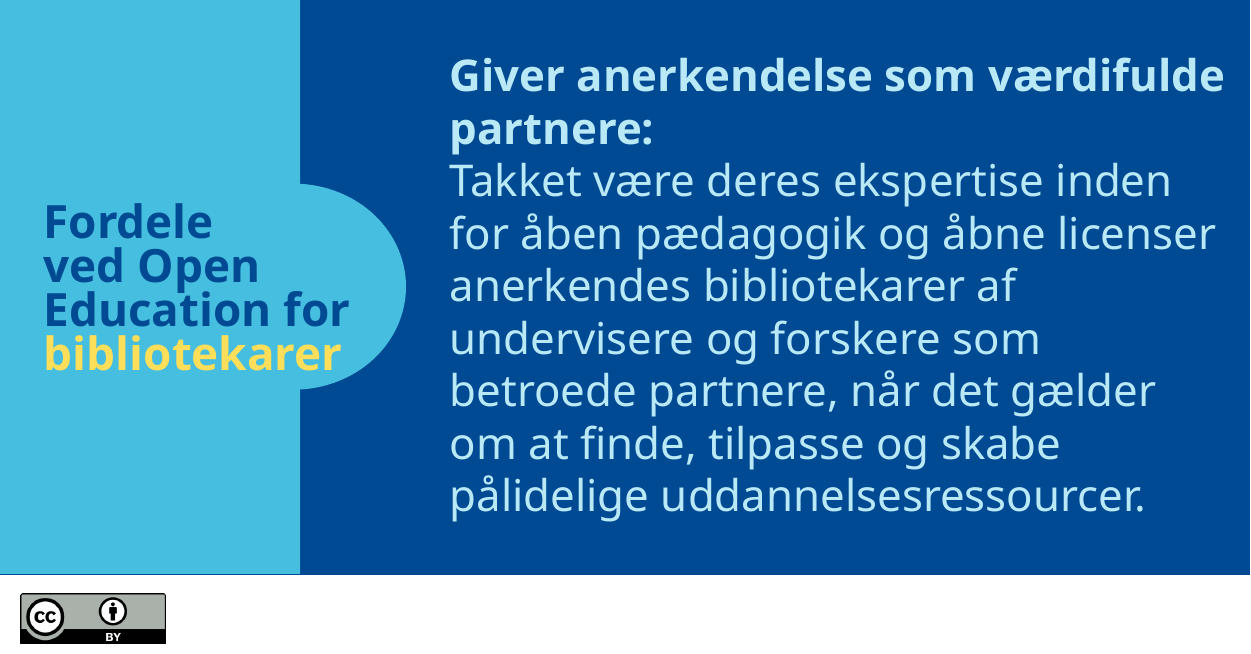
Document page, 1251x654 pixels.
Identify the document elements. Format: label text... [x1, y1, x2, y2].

picture [20, 592, 166, 645]
text_box [373, 213, 407, 360]
text_box [0, 0, 301, 574]
text_box Giver anerkendelse som værdifulde partnere: Takket være deres ekspertise inden for åben pædagogik og åbne licenser anerkendes bibliotekarer af undervisere og forskere som betroede partnere, når det gælder om at finde, tilpasse og skabe pålidelige uddannelsesressourcer. [437, 35, 1239, 533]
text_box [0, 582, 1250, 654]
text_box Fordele ved Open Education for bibliotekarer [31, 191, 373, 392]
text_box [252, 183, 336, 191]
